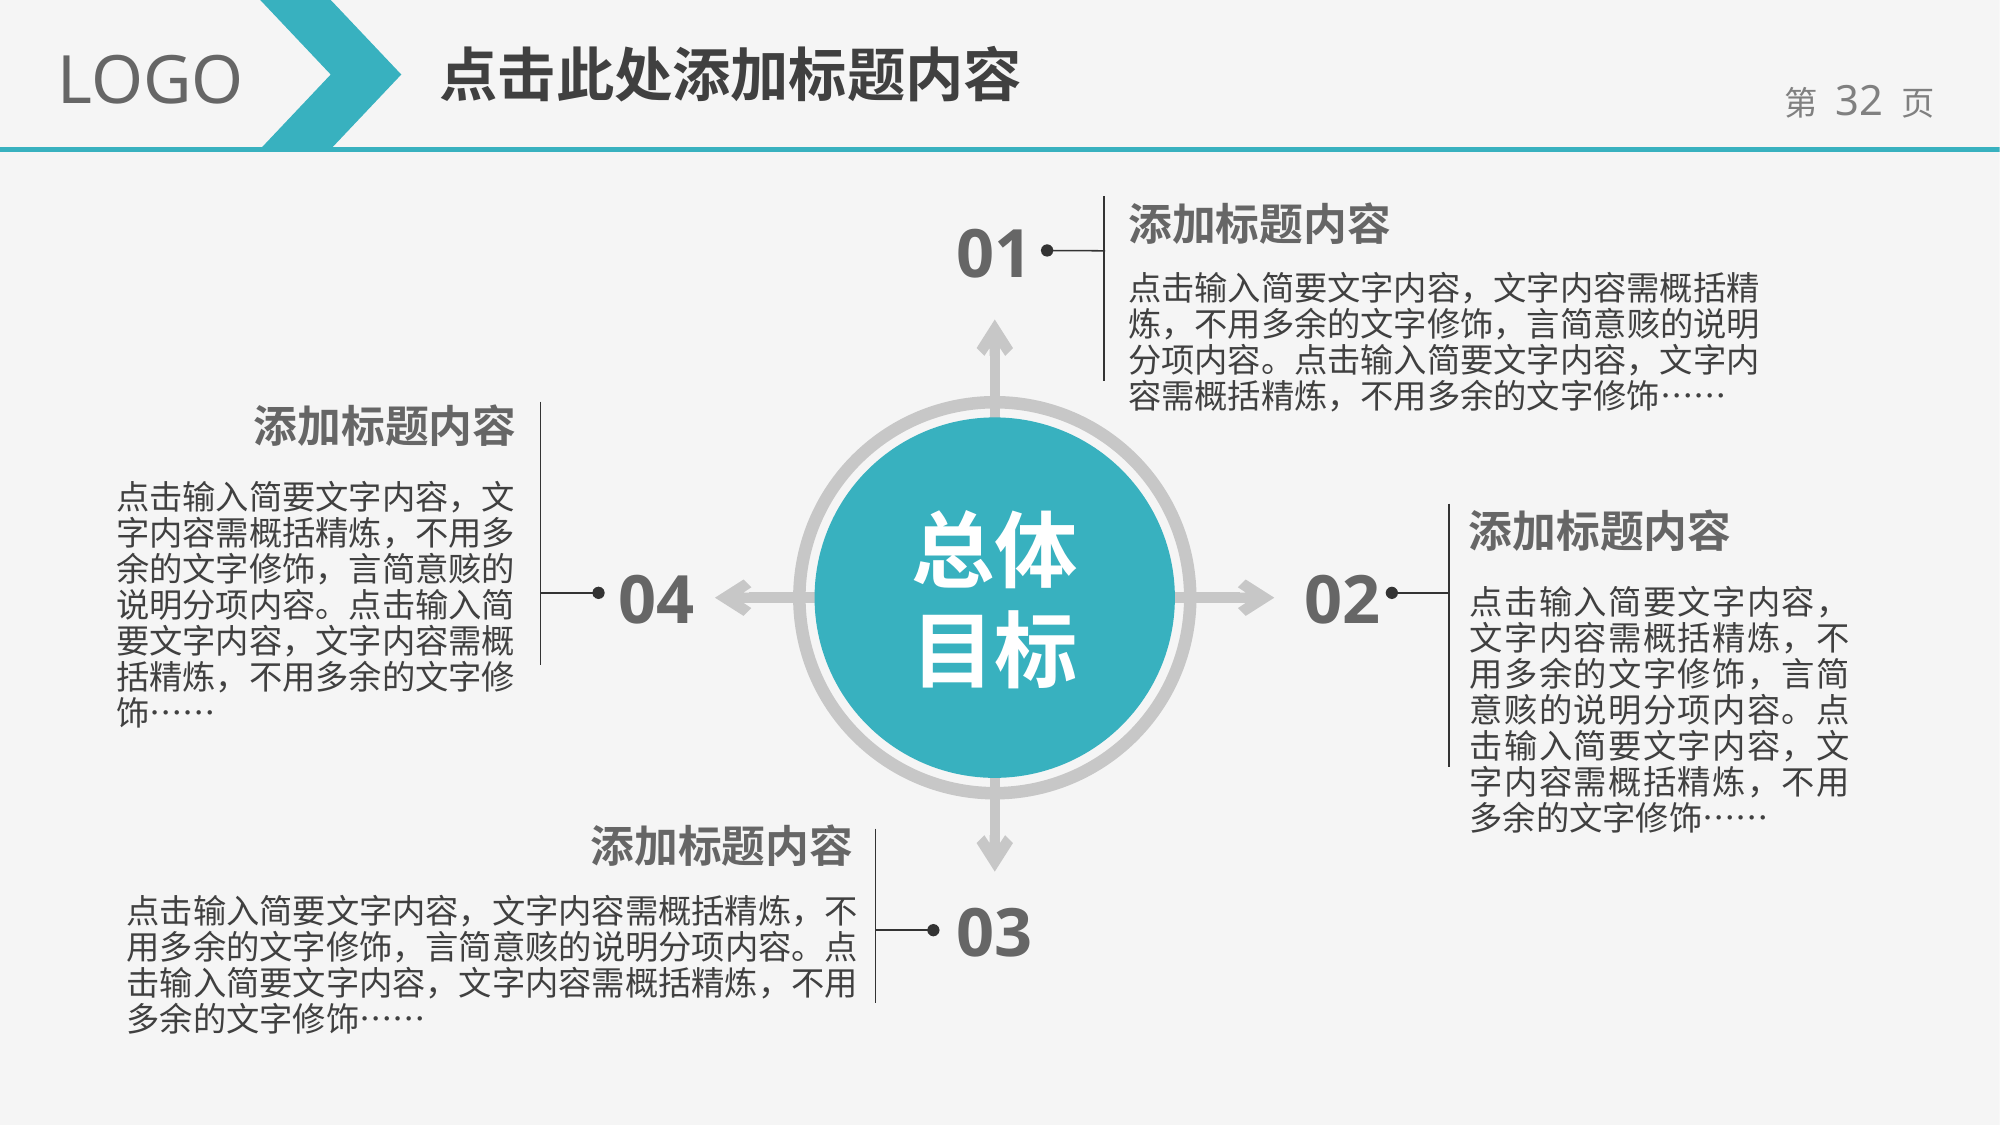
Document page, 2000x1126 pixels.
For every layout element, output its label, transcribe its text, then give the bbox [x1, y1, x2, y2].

text_box 总体目标 [863, 488, 1126, 708]
text_box 添加标题内容 [549, 819, 853, 872]
text_box 点击输入简要文字内容，文字内容需概括精炼，不用多余的文字修饰，言简意赅的说明分项内容。点击输入简要文字内容，文字内容需概括精炼，不用多余的文字修饰…… [1128, 271, 1773, 416]
text_box 03 [942, 889, 1048, 970]
text_box 点击输入简要文字内容，文字内容需概括精炼，不用多余的文字修饰，言简意赅的说明分项内容。点击输入简要文字内容，文字内容需概括精炼，不用多余的文字修饰…… [1469, 584, 1851, 838]
text_box [1000, 603, 1193, 796]
text_box 01 [942, 210, 1048, 291]
text_box [812, 415, 1177, 780]
text_box 添加标题内容 [1468, 503, 1773, 557]
text_box 04 [604, 557, 709, 638]
text_box 02 [1290, 557, 1395, 638]
text_box 点击输入简要文字内容，文字内容需概括精炼，不用多余的文字修饰，言简意赅的说明分项内容。点击输入简要文字内容，文字内容需概括精炼，不用多余的文字修饰…… [126, 893, 870, 1038]
text_box 添加标题内容 [212, 398, 517, 452]
text_box [1000, 400, 1193, 592]
text_box [797, 603, 990, 796]
text_box 点击输入简要文字内容，文字内容需概括精炼，不用多余的文字修饰，言简意赅的说明分项内容。点击输入简要文字内容，文字内容需概括精炼，不用多余的文字修饰…… [116, 479, 540, 733]
text_box 添加标题内容 [1128, 196, 1433, 250]
text_box [797, 400, 990, 592]
